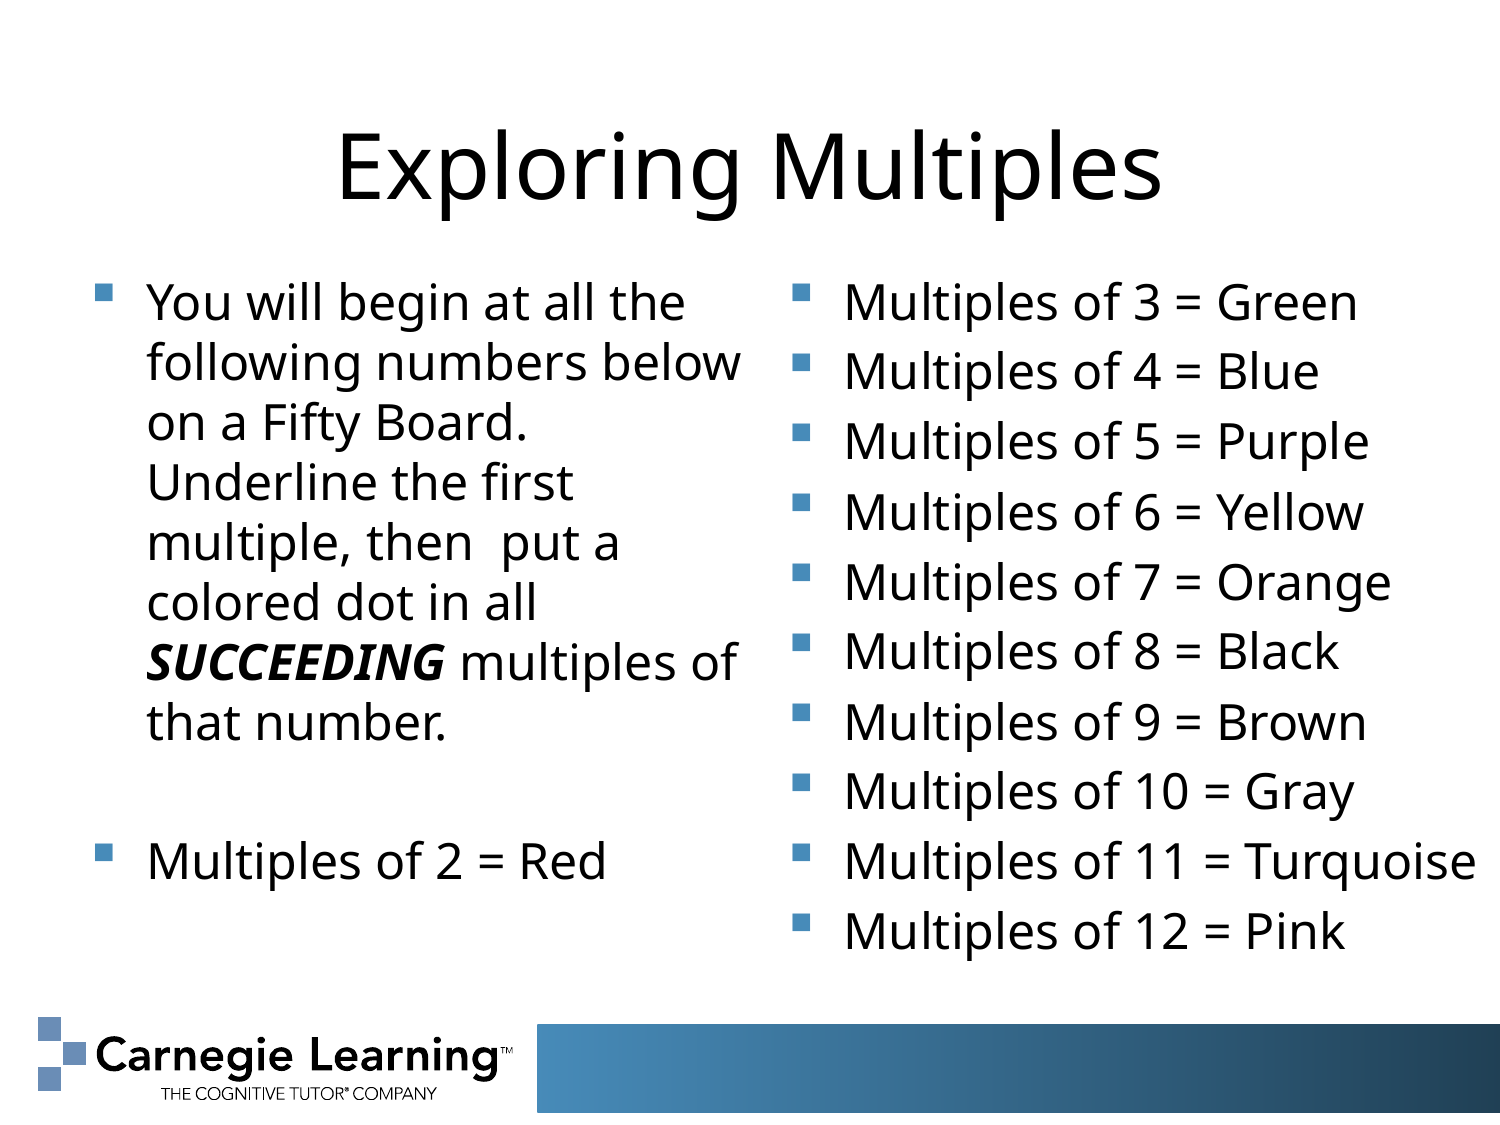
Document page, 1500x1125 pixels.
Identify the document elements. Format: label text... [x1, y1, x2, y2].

list You will begin at all the following numbers below on a Fifty Board. Underline the first multiple, then put a colored dot in all SUCCEEDING multiples of that number. Multiples of 2 = Red Multiples of 3 = Green Multiples of 4 = Blue Multiples of 5 = Purple Multiples of 6 = Yellow Multiples of 7 = Orange Multiples of 8 = Black Multiples of 9 = Brown Multiples of 10 = Gray Multiples of 11 = Turquoise Multiples of 12 = Pink [74, 262, 1500, 951]
title Exploring Multiples [74, 24, 1426, 262]
